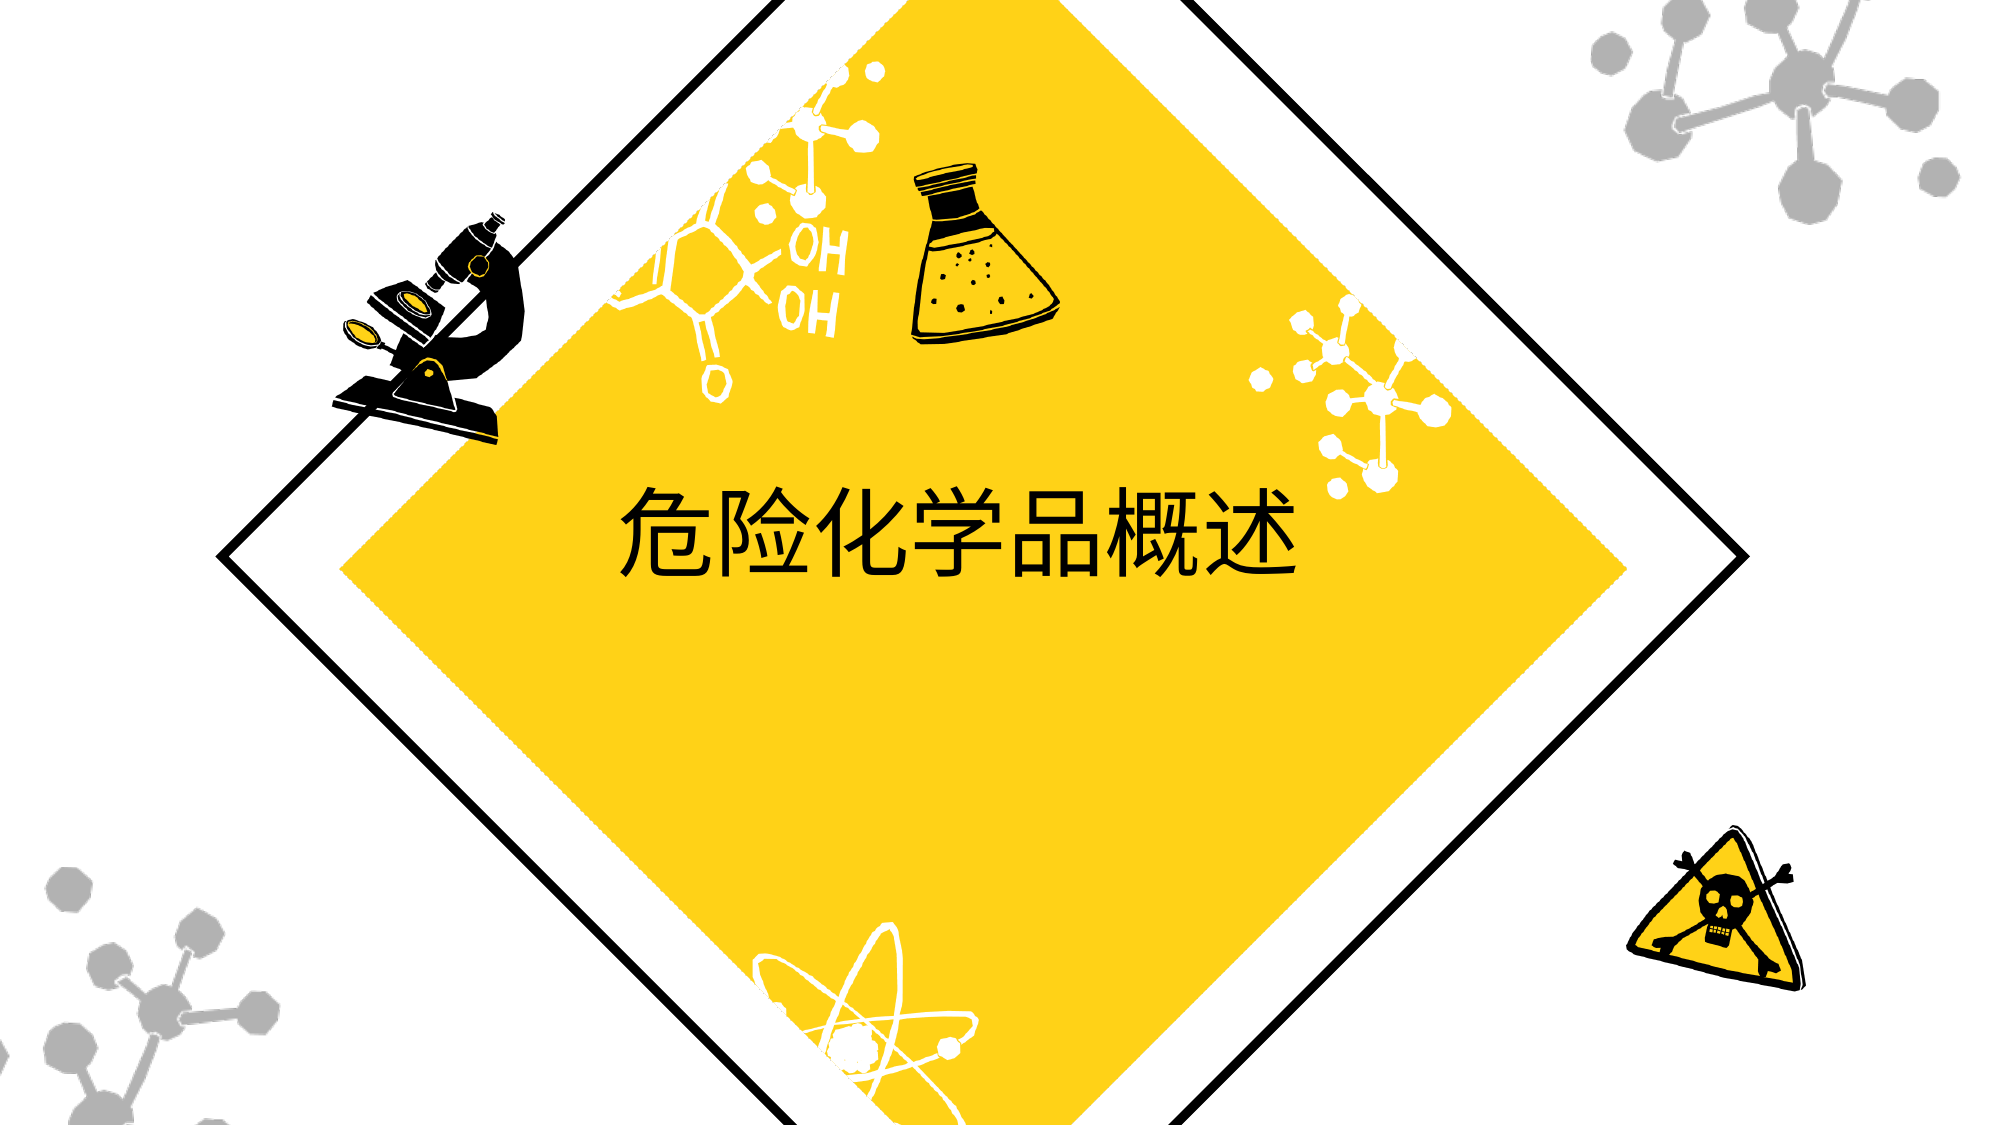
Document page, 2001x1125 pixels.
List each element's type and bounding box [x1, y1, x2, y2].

picture [0, 867, 281, 1125]
picture [911, 162, 1060, 345]
picture [1590, 0, 1982, 225]
picture [1625, 824, 1806, 992]
picture [331, 212, 525, 445]
text_box [221, 0, 1744, 1125]
